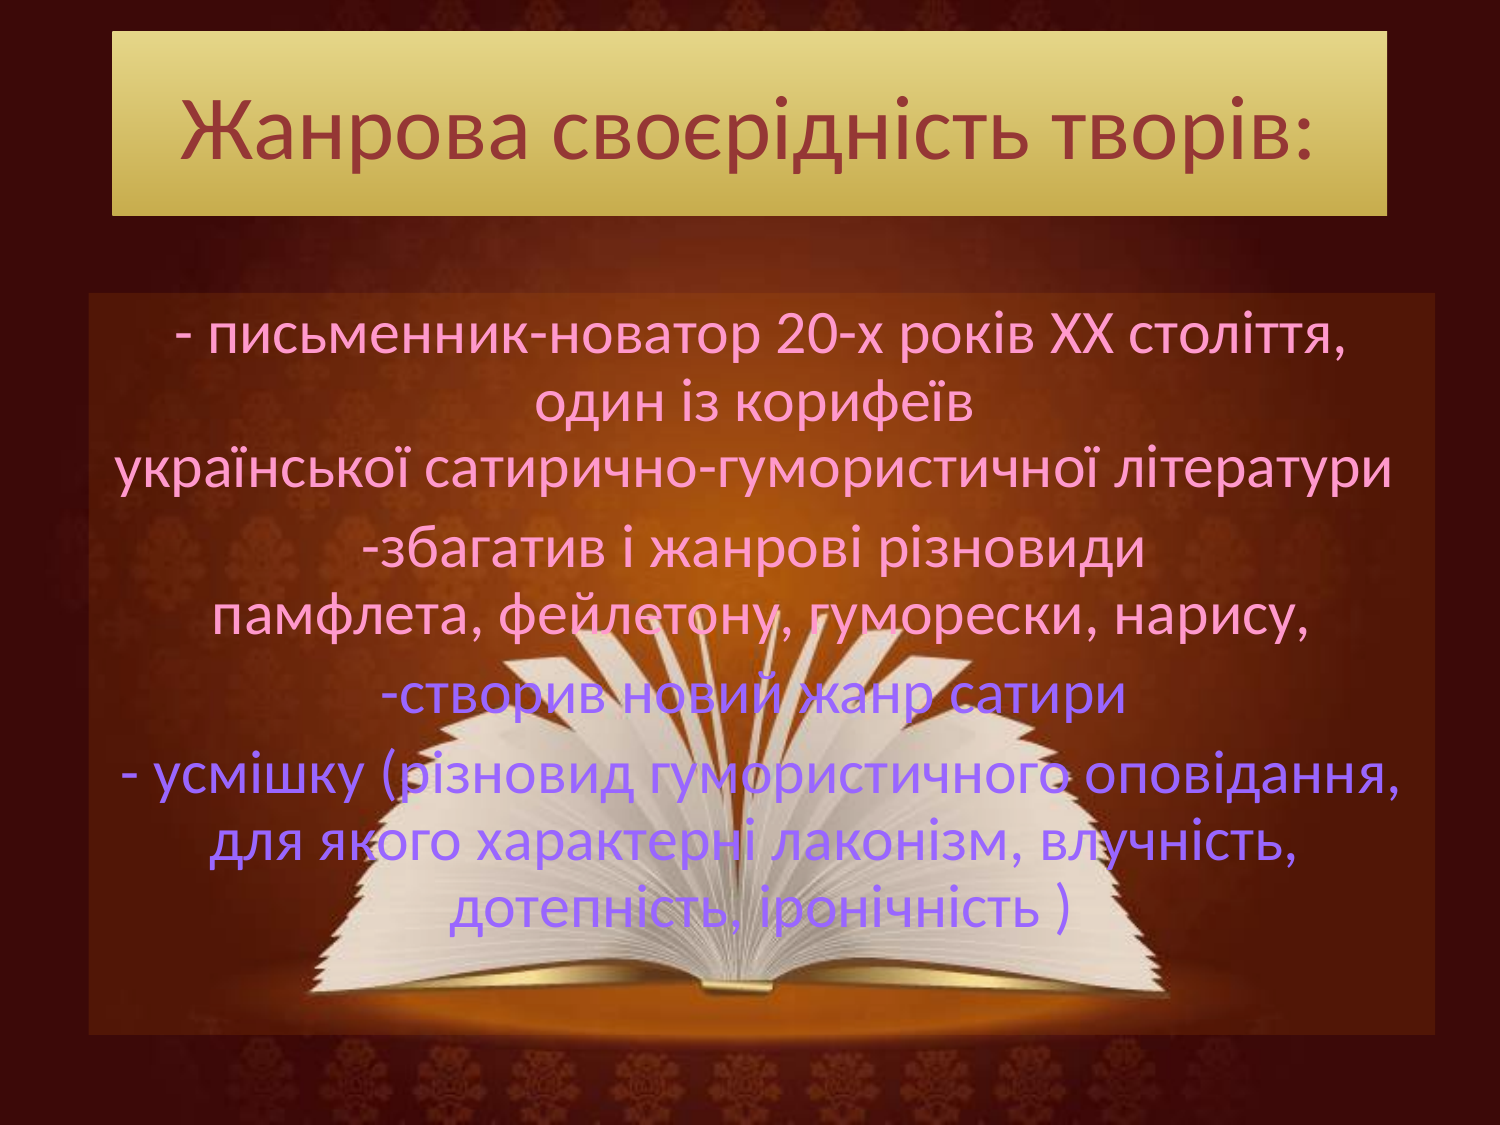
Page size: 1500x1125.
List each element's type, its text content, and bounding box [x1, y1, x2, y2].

subtitle - письменник-новатор 20-х рокiв XX столiття, один iз корифеïв украïнськоï сатирично-гумористичноï лiтератури -збагатив i жанровi рiзновиди памфлета, фейлетону, гуморески, нарису, -створив новий жанр сатири - усмiшку (рiзновид гумористичного оповiдання, для якого характернi лаконiзм, влучнiсть, дотепнiсть, iронiчнiсть ) [88, 292, 1436, 1036]
title Жанрова своєрідність творів: [111, 30, 1388, 216]
picture [0, 0, 1500, 1125]
